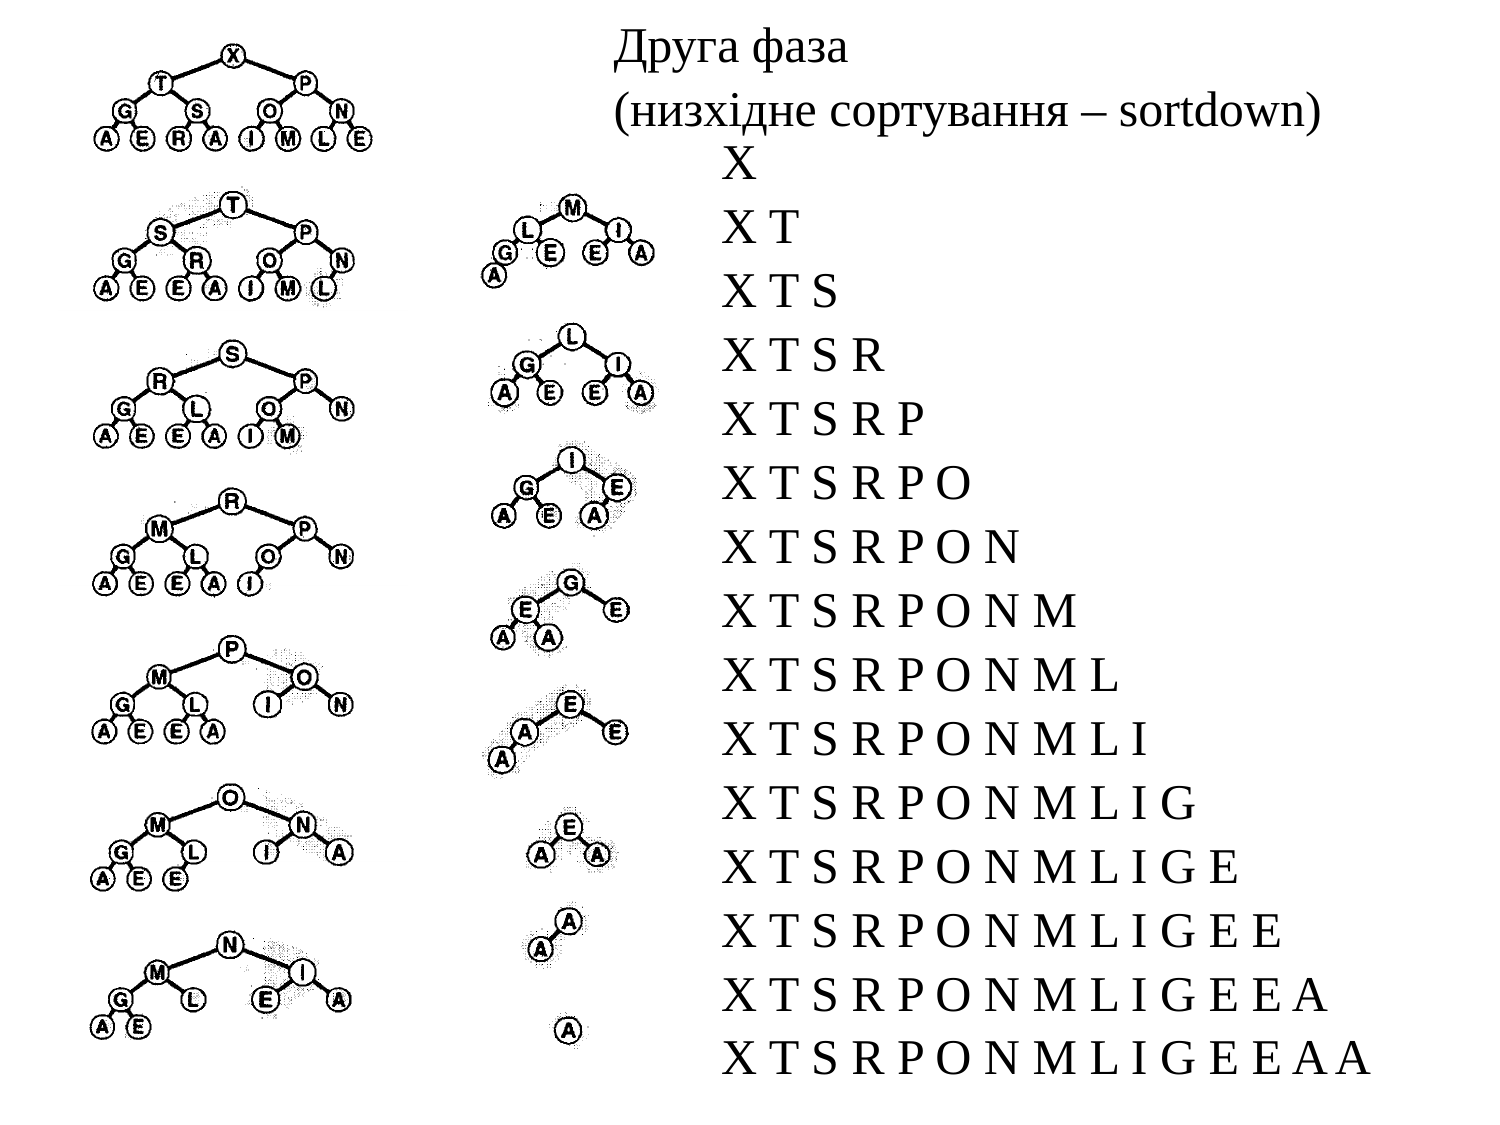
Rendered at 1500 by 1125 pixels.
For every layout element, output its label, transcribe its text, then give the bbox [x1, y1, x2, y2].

text_box X X T X T S X T S R X T S R P X T S R P O X T S R P O N X T S R P O N M X T S R P O N M L X T S R P O N M L I X T S R P O N M L I G X T S R P O N M L I G E X T S R P O N M L I G E E X T S R P O N M L I G E E A X T S R P O N M L I G E E A A [691, 128, 1500, 1114]
text_box Друга фаза (низхідне сортування – sortdown) [527, 11, 1442, 128]
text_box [58, 34, 762, 1067]
